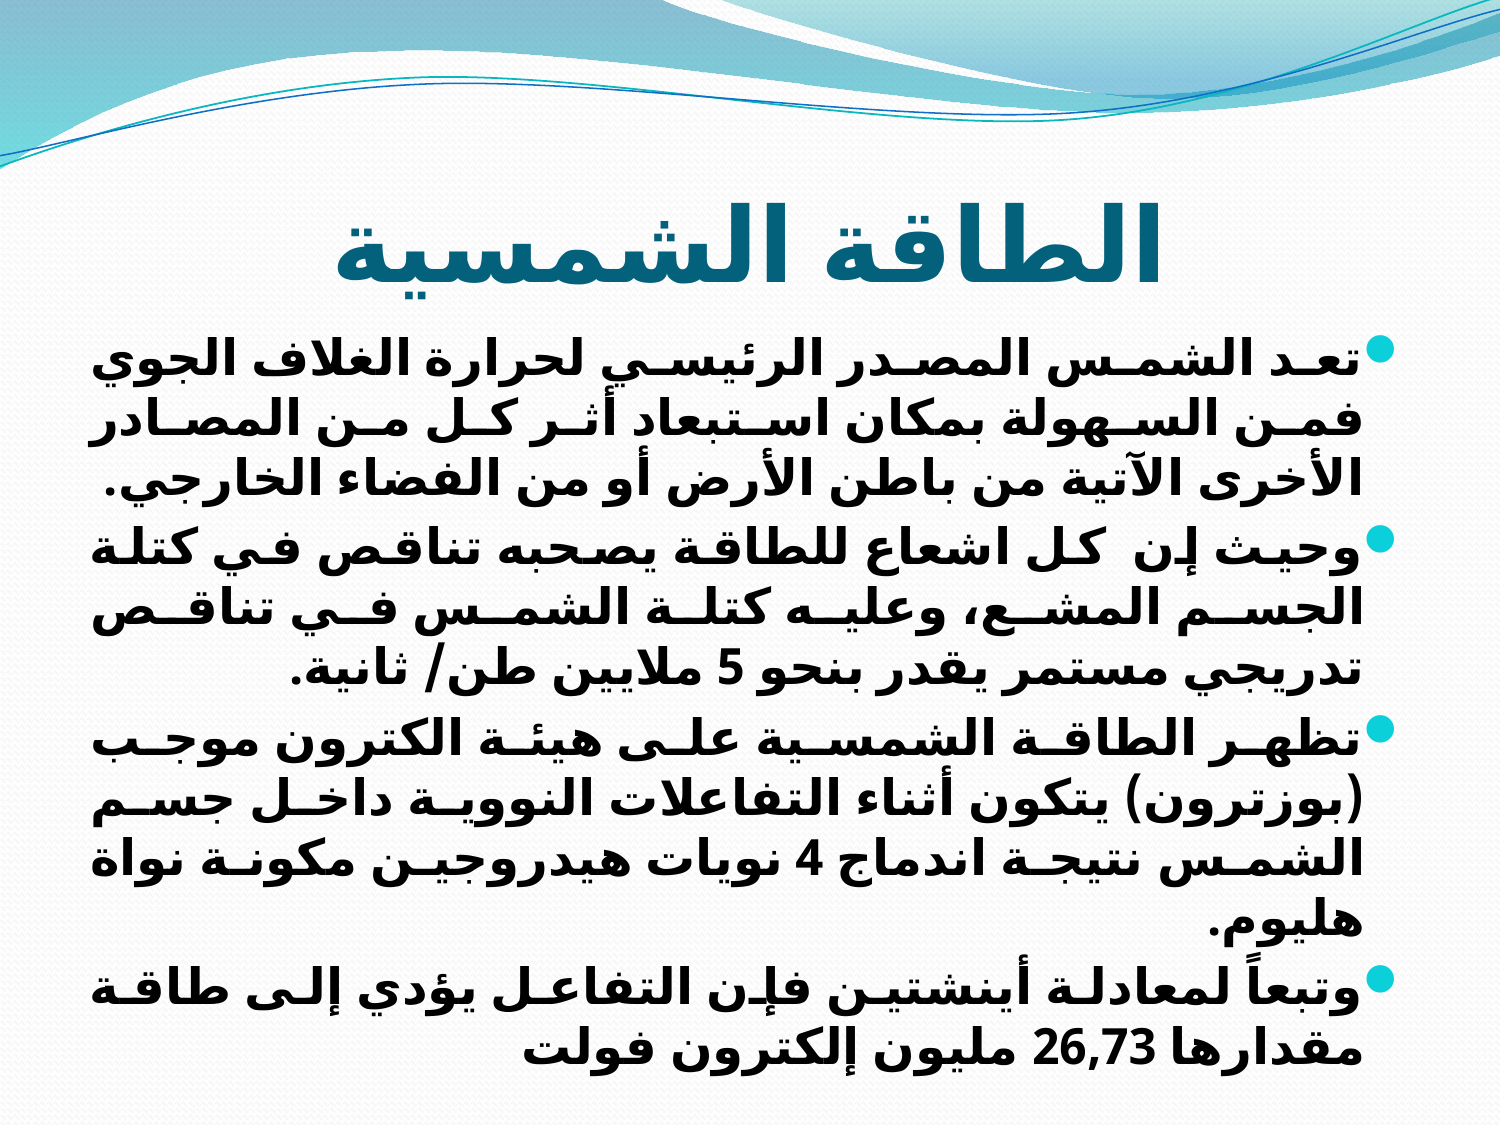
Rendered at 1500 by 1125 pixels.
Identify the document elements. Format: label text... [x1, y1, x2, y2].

list تعد الشمس المصدر الرئيسي لحرارة الغلاف الجوي فمن السهولة بمكان استبعاد أثر كل من المصادر الأخرى الآتية من باطن الأرض أو من الفضاء الخارجي. وحيث إن كل اشعاع للطاقة يصحبه تناقص في كتلة الجسم المشع، وعليه كتلة الشمس في تناقص تدريجي مستمر يقدر بنحو 5 ملايين طن/ ثانية. تظهر الطاقة الشمسية على هيئة الكترون موجب (بوزترون) يتكون أثناء التفاعلات النووية داخل جسم الشمس نتيجة اندماج 4 نويات هيدروجين مكونة نواة هليوم. وتبعاً لمعادلة أينشتين فإن التفاعل يؤدي إلى طاقة مقدارها 26,73 مليون إلكترون فولت [75, 317, 1425, 1038]
title الطاقة الشمسية [75, 115, 1425, 304]
